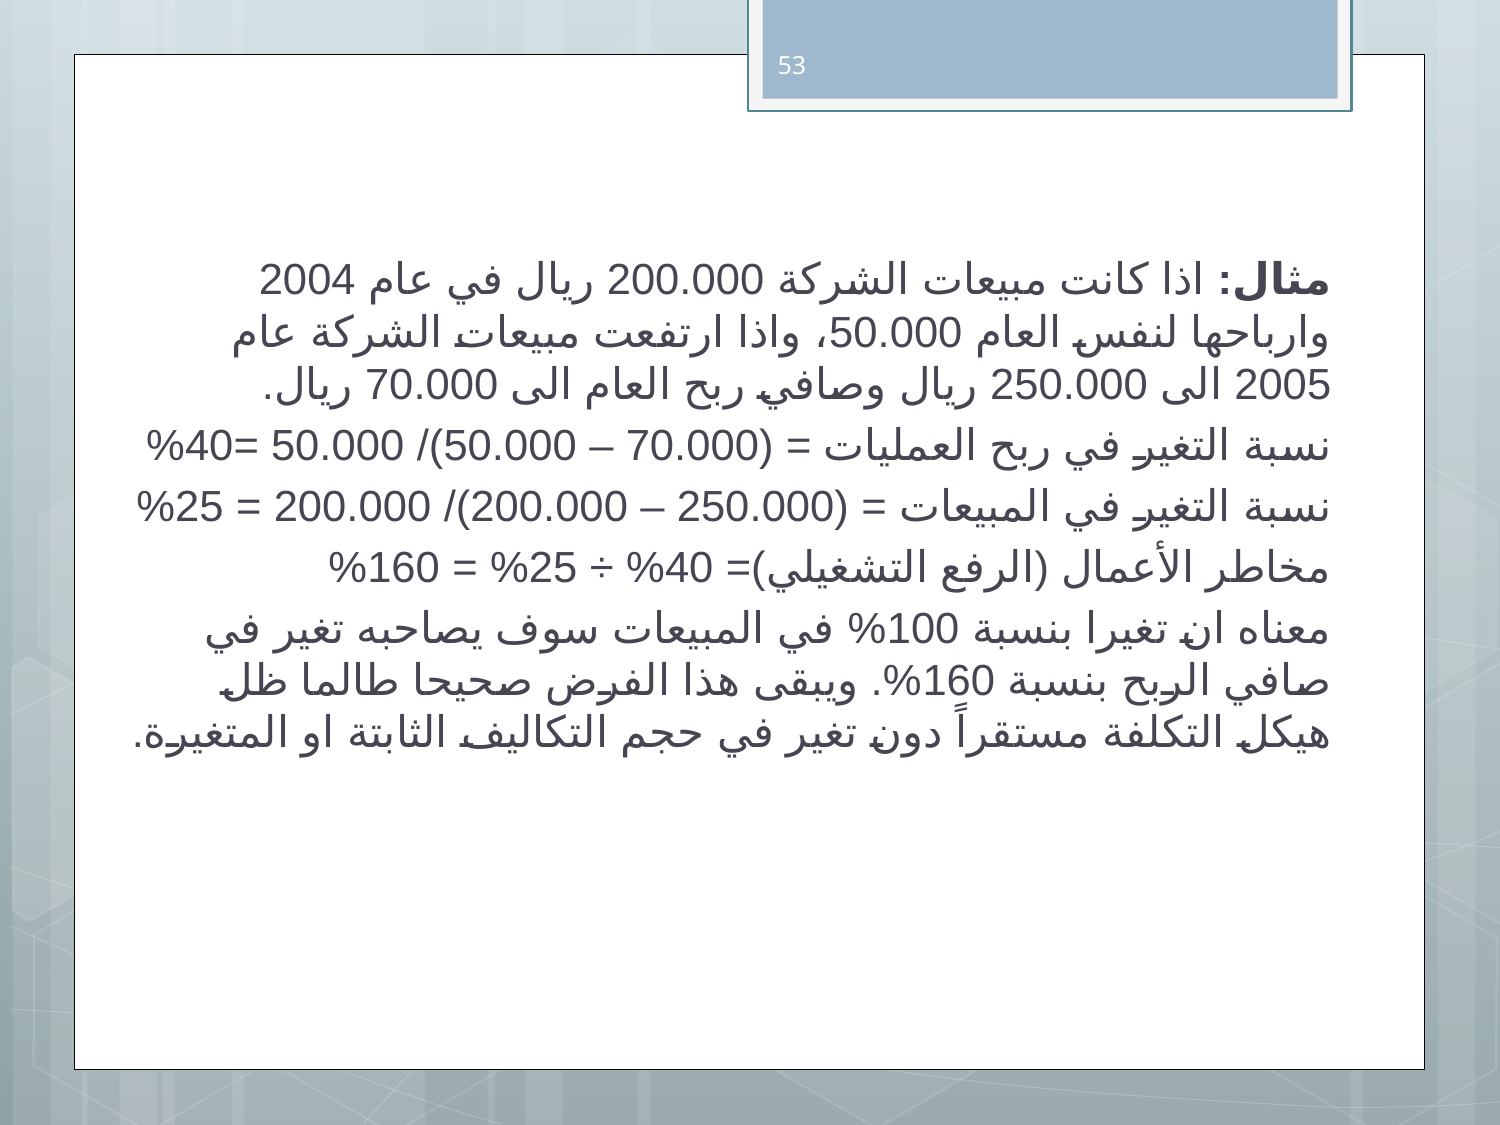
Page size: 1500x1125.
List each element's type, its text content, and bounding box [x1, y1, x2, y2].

text_box مثال: اذا كانت مبيعات الشركة 200.000 ريال في عام 2004 وارباحها لنفس العام 50.000، واذا ارتفعت مبيعات الشركة عام 2005 الى 250.000 ريال وصافي ربح العام الى 70.000 ريال. نسبة التغير في ربح العمليات = (70.000 – 50.000)/ 50.000 =40% نسبة التغير في المبيعات = (250.000 – 200.000)/ 200.000 = 25% مخاطر الأعمال (الرفع التشغيلي)= 40% ÷ 25% = 160% معناه ان تغيرا بنسبة 100% في المبيعات سوف يصاحبه تغير في صافي الربح بنسبة 160%. ويبقى هذا الفرض صحيحا طالما ظل هيكل التكلفة مستقراً دون تغير في حجم التكاليف الثابتة او المتغيرة. [112, 243, 1357, 870]
slide_number 53 [762, 36, 982, 97]
